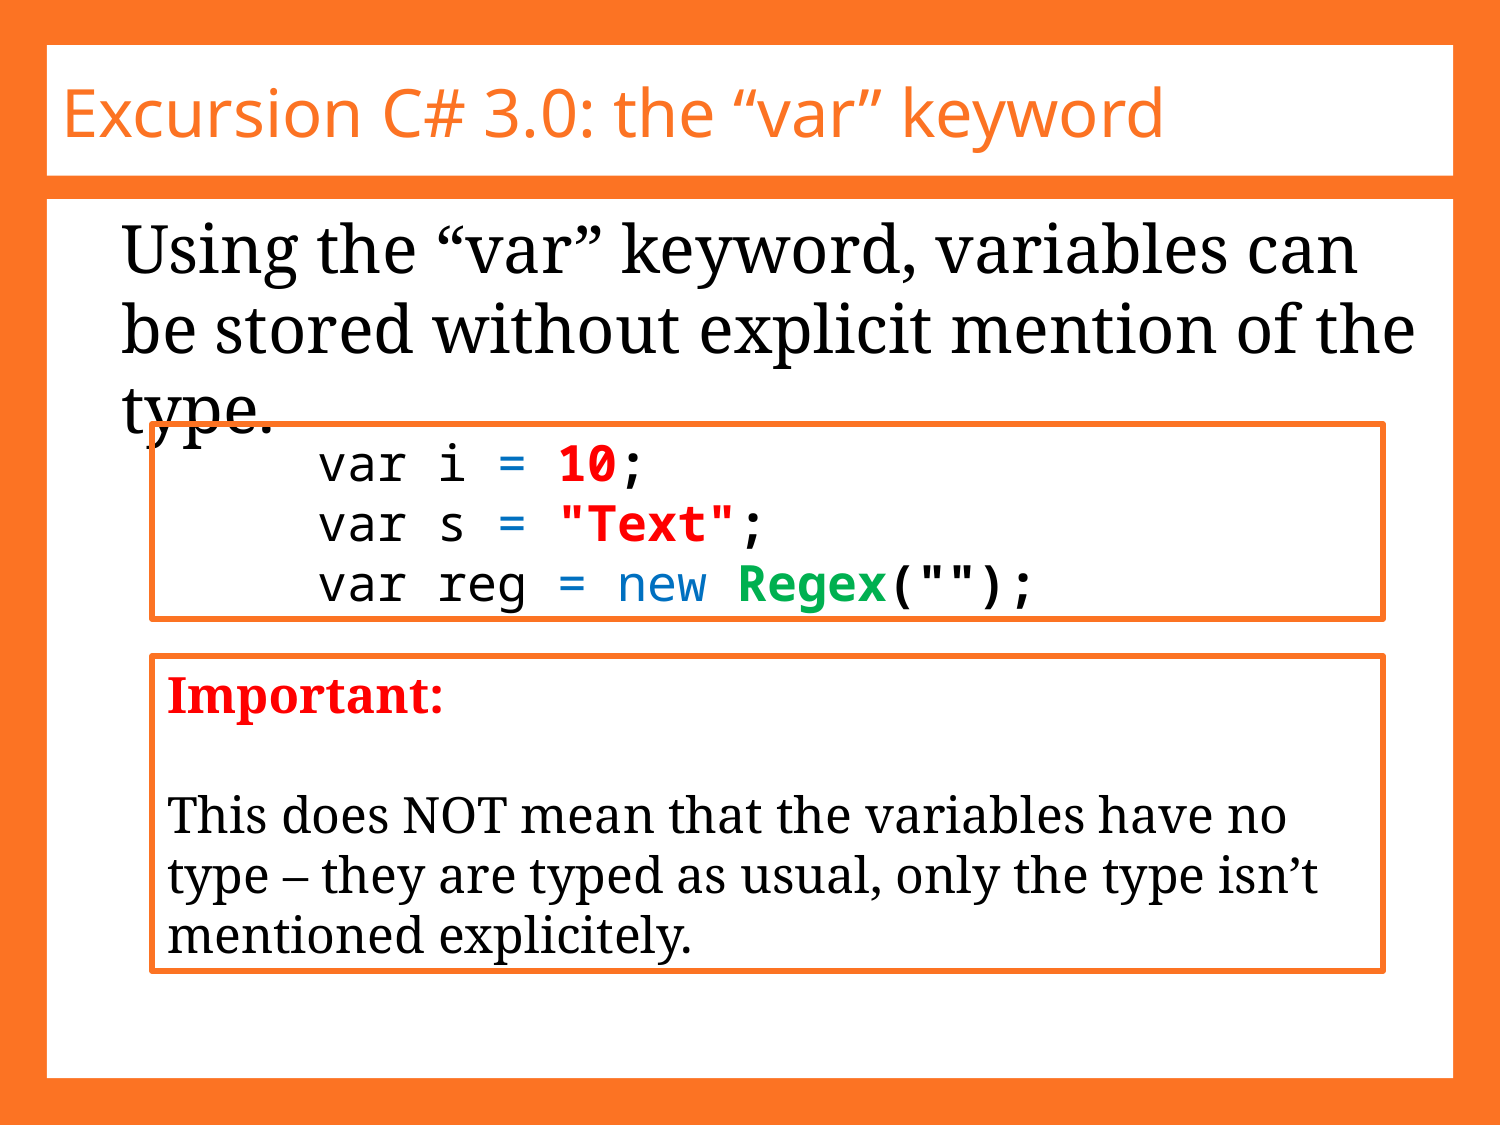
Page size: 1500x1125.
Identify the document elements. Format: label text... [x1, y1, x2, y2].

text_box Important: This does NOT mean that the variables have no type – they are typed as usual, only the type isn’t mentioned explicitely. [152, 656, 1383, 971]
list Using the “var” keyword, variables can be stored without explicit mention of the type. [46, 199, 1454, 1079]
title Excursion C# 3.0: the “var” keyword [46, 45, 1454, 176]
text_box var i = 10; var s = "Text"; var reg = new Regex(""); [152, 424, 1383, 619]
